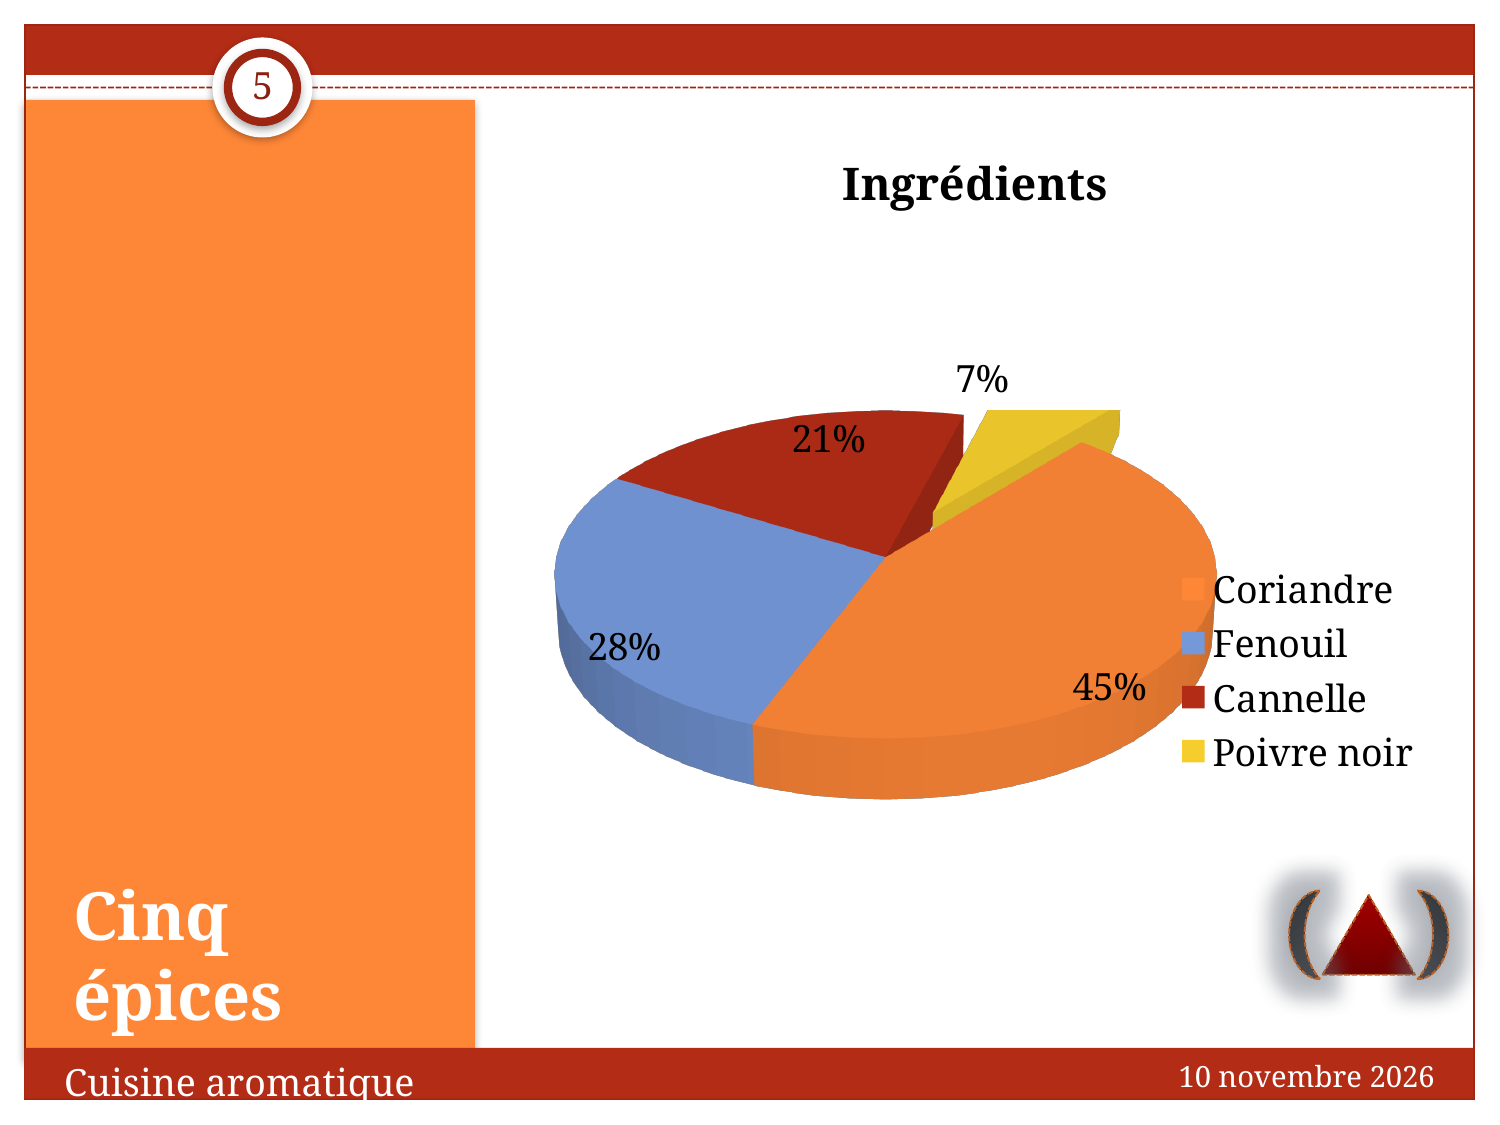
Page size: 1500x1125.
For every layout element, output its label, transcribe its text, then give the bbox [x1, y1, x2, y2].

slide_number mars 09 [950, 1050, 1450, 1111]
title Cinq épices [58, 878, 447, 1042]
chart [512, 112, 1438, 1001]
slide_number 5 [225, 51, 300, 124]
footer Cuisine aromatique [49, 1051, 605, 1112]
